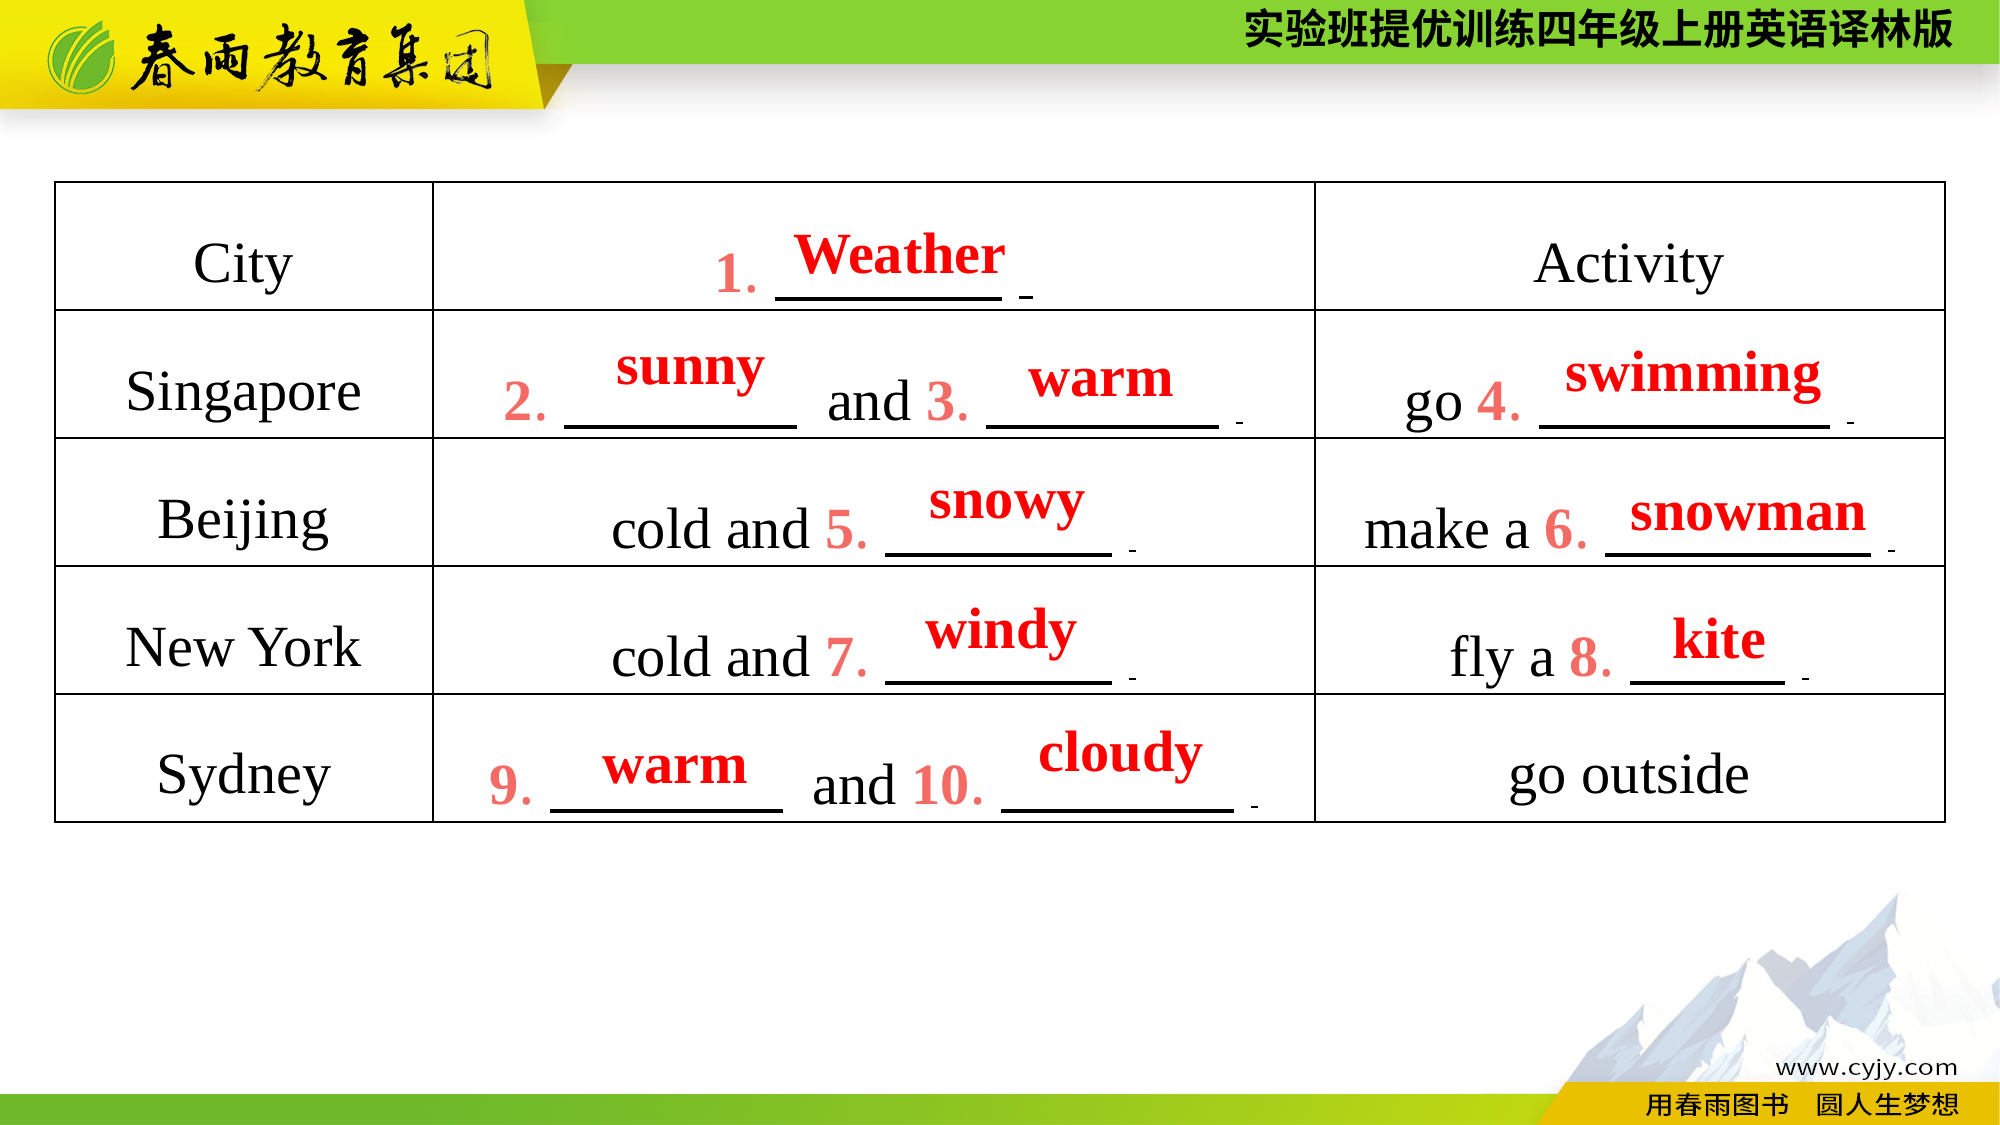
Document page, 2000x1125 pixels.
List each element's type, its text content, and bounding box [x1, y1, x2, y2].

text_box snowman [1615, 464, 1883, 550]
text_box warm [1013, 330, 1190, 416]
table_cell make a 6. . [1316, 439, 1944, 565]
table_cell cold and 7. . [434, 567, 1314, 693]
table_cell fly a 8. . [1316, 567, 1944, 693]
text_box sunny [602, 319, 782, 404]
text_box cloudy [1023, 705, 1220, 791]
table_cell go 4. . [1316, 311, 1944, 437]
table_cell 9. and 10. . [434, 695, 1314, 821]
table_cell Sydney [56, 695, 432, 821]
text_box swimming [1551, 325, 1837, 411]
text_box Weather [778, 207, 1022, 293]
table_cell Beijing [56, 439, 432, 565]
table_cell go outside [1316, 695, 1944, 821]
table_header City [56, 183, 432, 309]
text_box windy [910, 583, 1094, 668]
table_cell Singapore [56, 311, 432, 437]
text_box snowy [915, 453, 1101, 538]
table_header Activity [1316, 183, 1944, 309]
table_header 1. . [434, 183, 1314, 309]
text_box kite [1657, 593, 1782, 678]
table_cell 2. and 3. . [434, 311, 1314, 437]
table_cell cold and 5. . [434, 439, 1314, 565]
text_box warm [587, 717, 763, 803]
picture [0, 0, 2000, 1125]
table_cell New York [56, 567, 432, 693]
